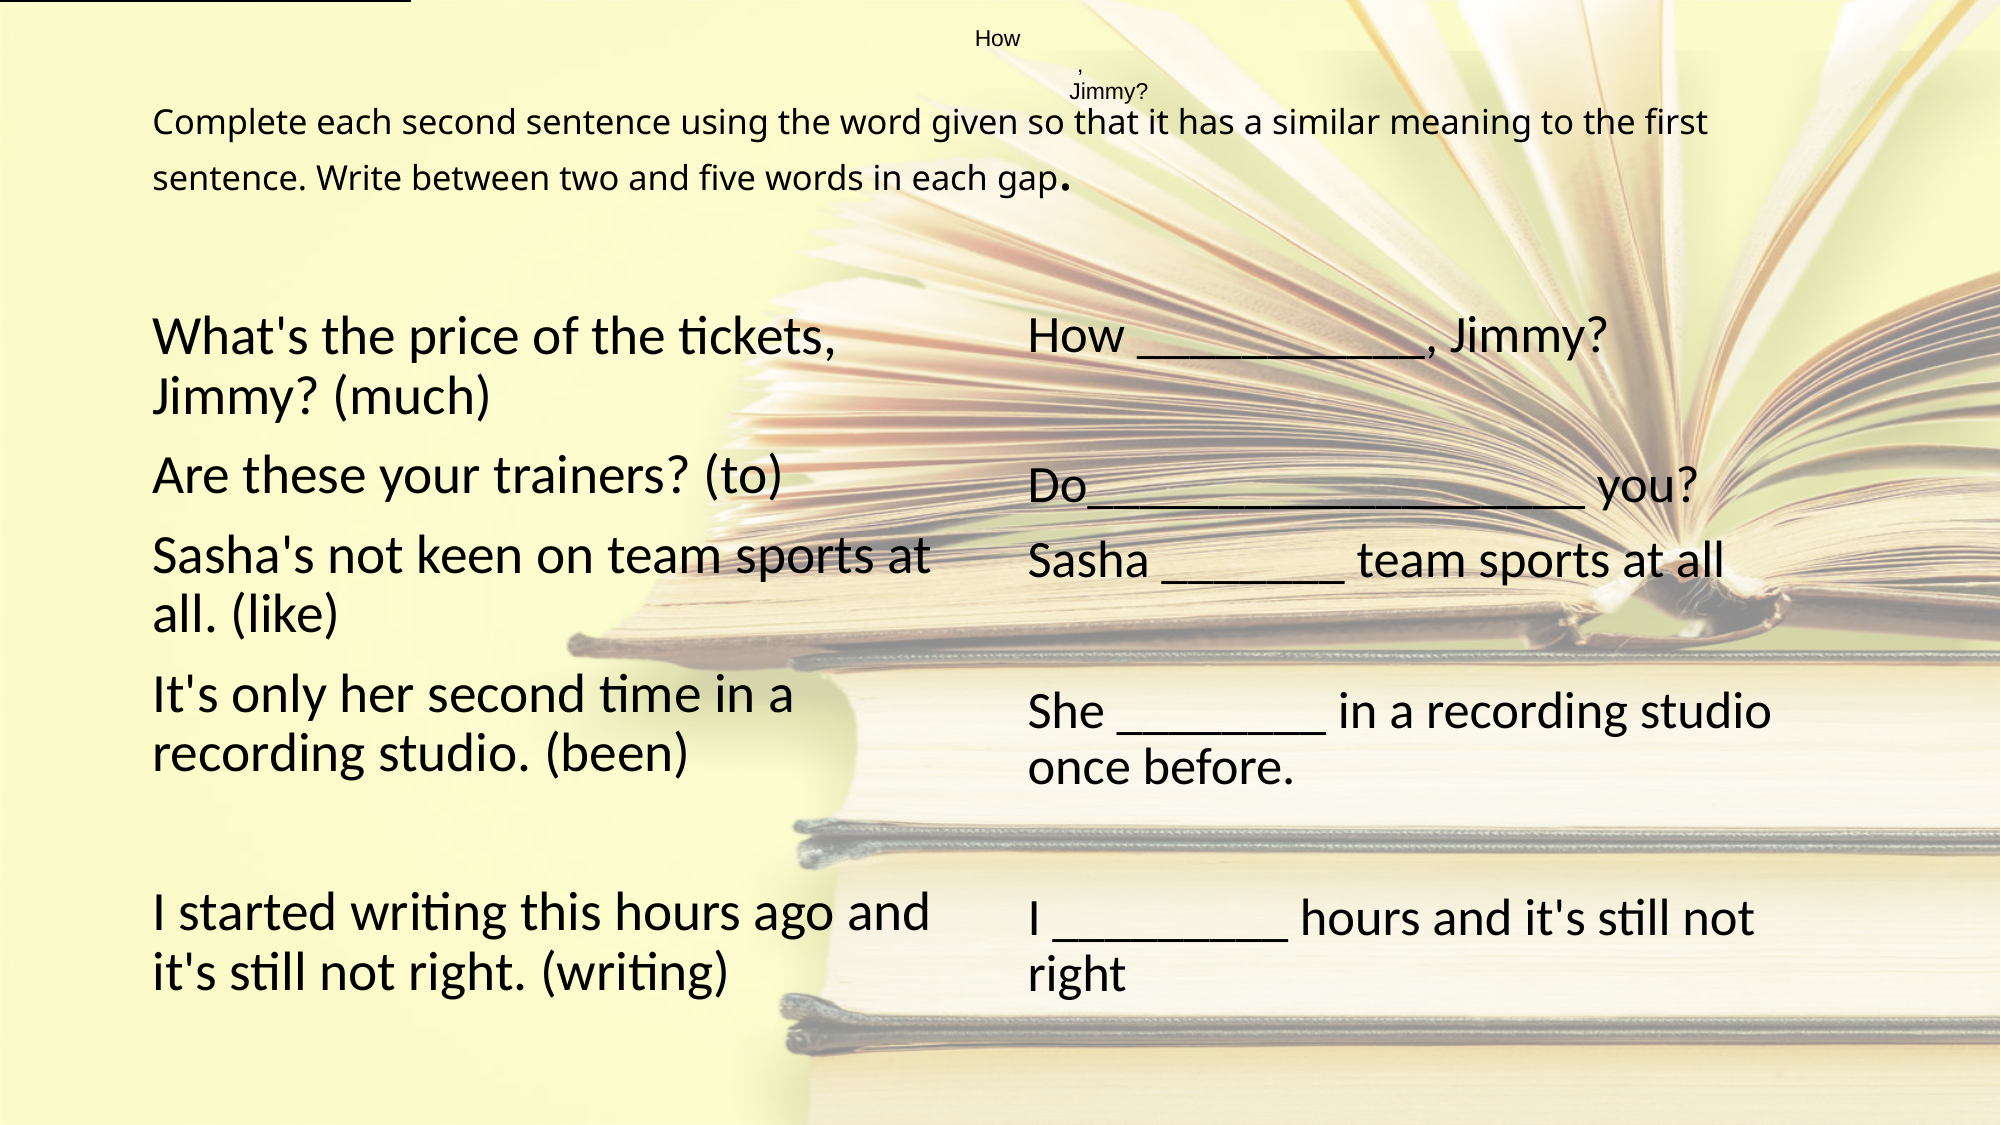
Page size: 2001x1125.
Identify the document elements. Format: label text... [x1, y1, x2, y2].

text_box , Jimmy? [1054, 55, 1184, 99]
list What's the price of the tickets, Jimmy? (much) Are these your trainers? (to) Sasha's not keen on team sports at all. (like) It's only her second time in a recording studio. (been) I started writing this hours ago and it's still not right. (writing) [137, 299, 988, 1014]
title Complete each second sentence using the word given so that it has a similar meaning to the first sentence. Write between two and five words in each gap. [137, 59, 1863, 278]
text_box How [958, 16, 1042, 59]
list How ___________, Jimmy? Do___________________ you? Sasha _______ team sports at all She ________ in a recording studio once before. I _________ hours and it's still not right [1012, 299, 1863, 1014]
